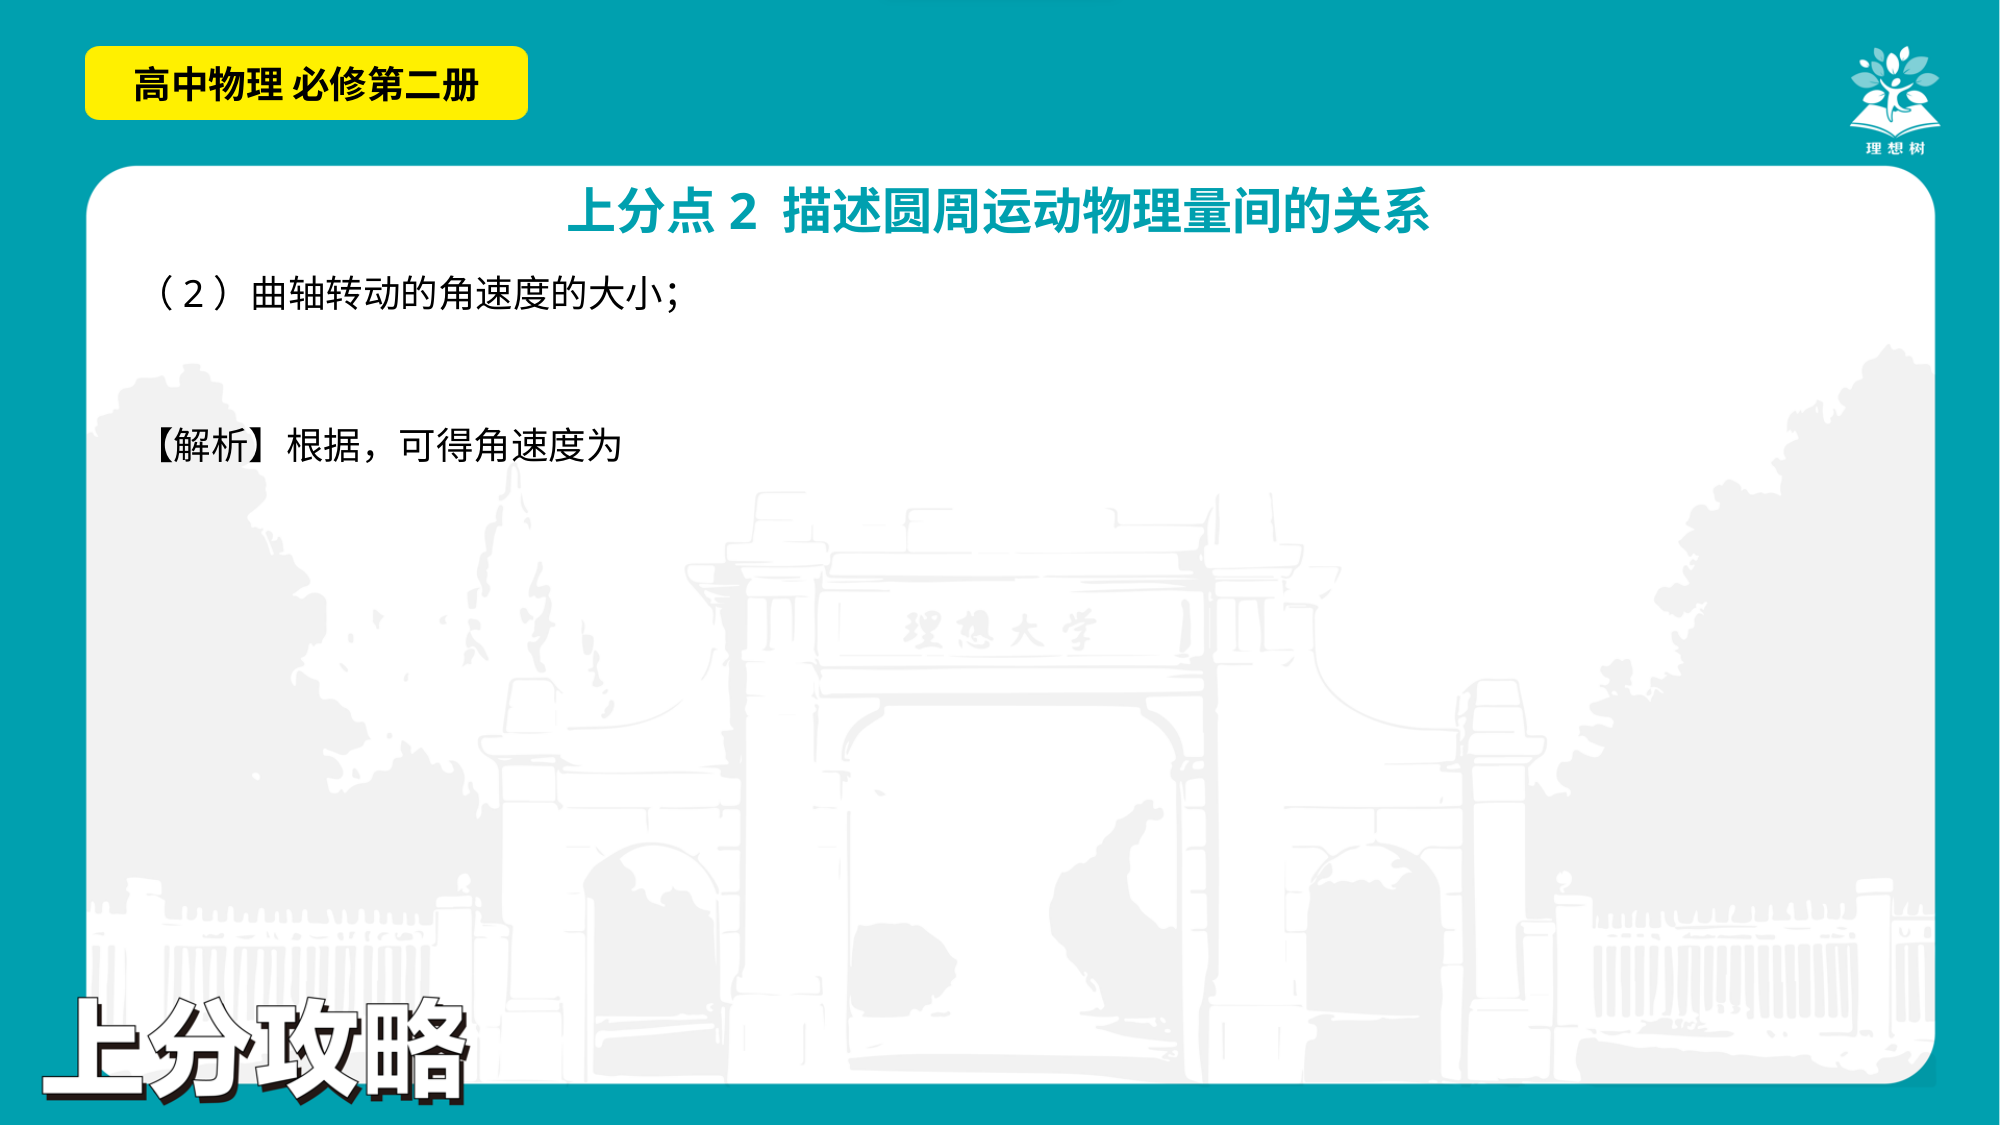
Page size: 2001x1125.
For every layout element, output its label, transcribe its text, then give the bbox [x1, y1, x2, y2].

text_box （2）曲轴转动的角速度的大小； [136, 248, 1865, 308]
picture [0, 0, 2000, 1125]
